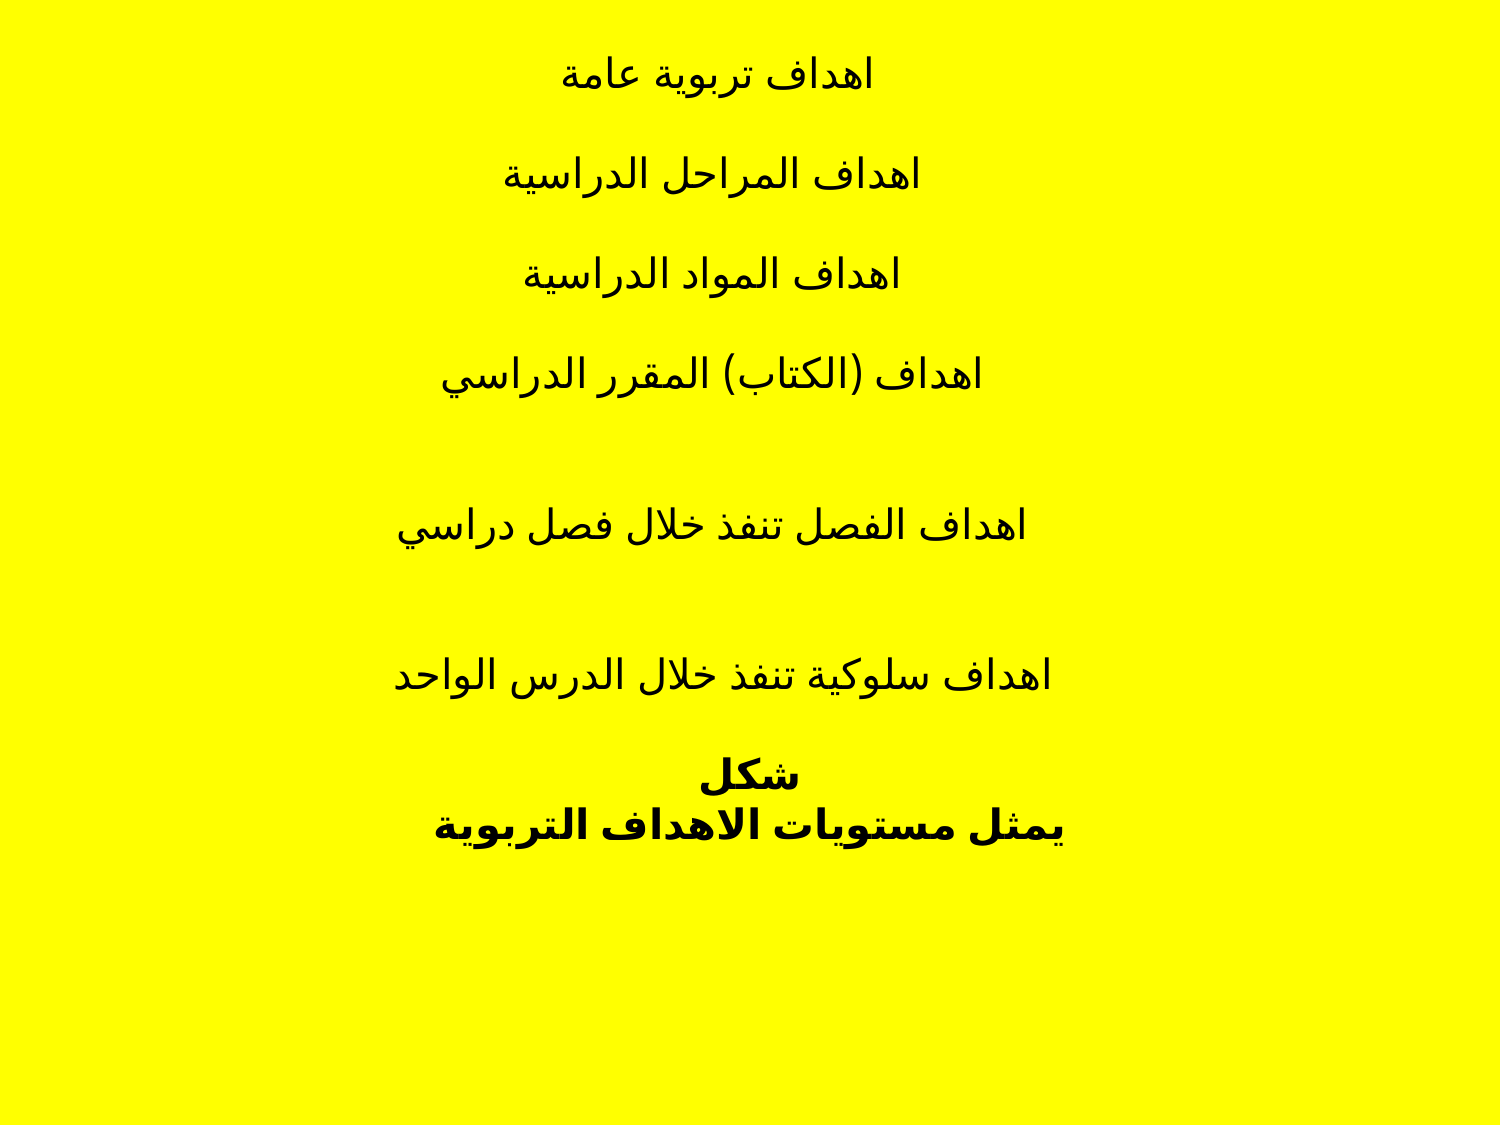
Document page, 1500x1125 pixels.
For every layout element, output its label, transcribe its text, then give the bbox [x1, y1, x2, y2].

text_box اهداف تربوية عامة اهداف المراحل الدراسية اهداف المواد الدراسية اهداف (الكتاب) المقرر الدراسي اهداف الفصل تنفذ خلال فصل دراسي اهداف سلوكية تنفذ خلال الدرس الواحد شكل يمثل مستويات الاهداف التربوية [0, 0, 1500, 1075]
